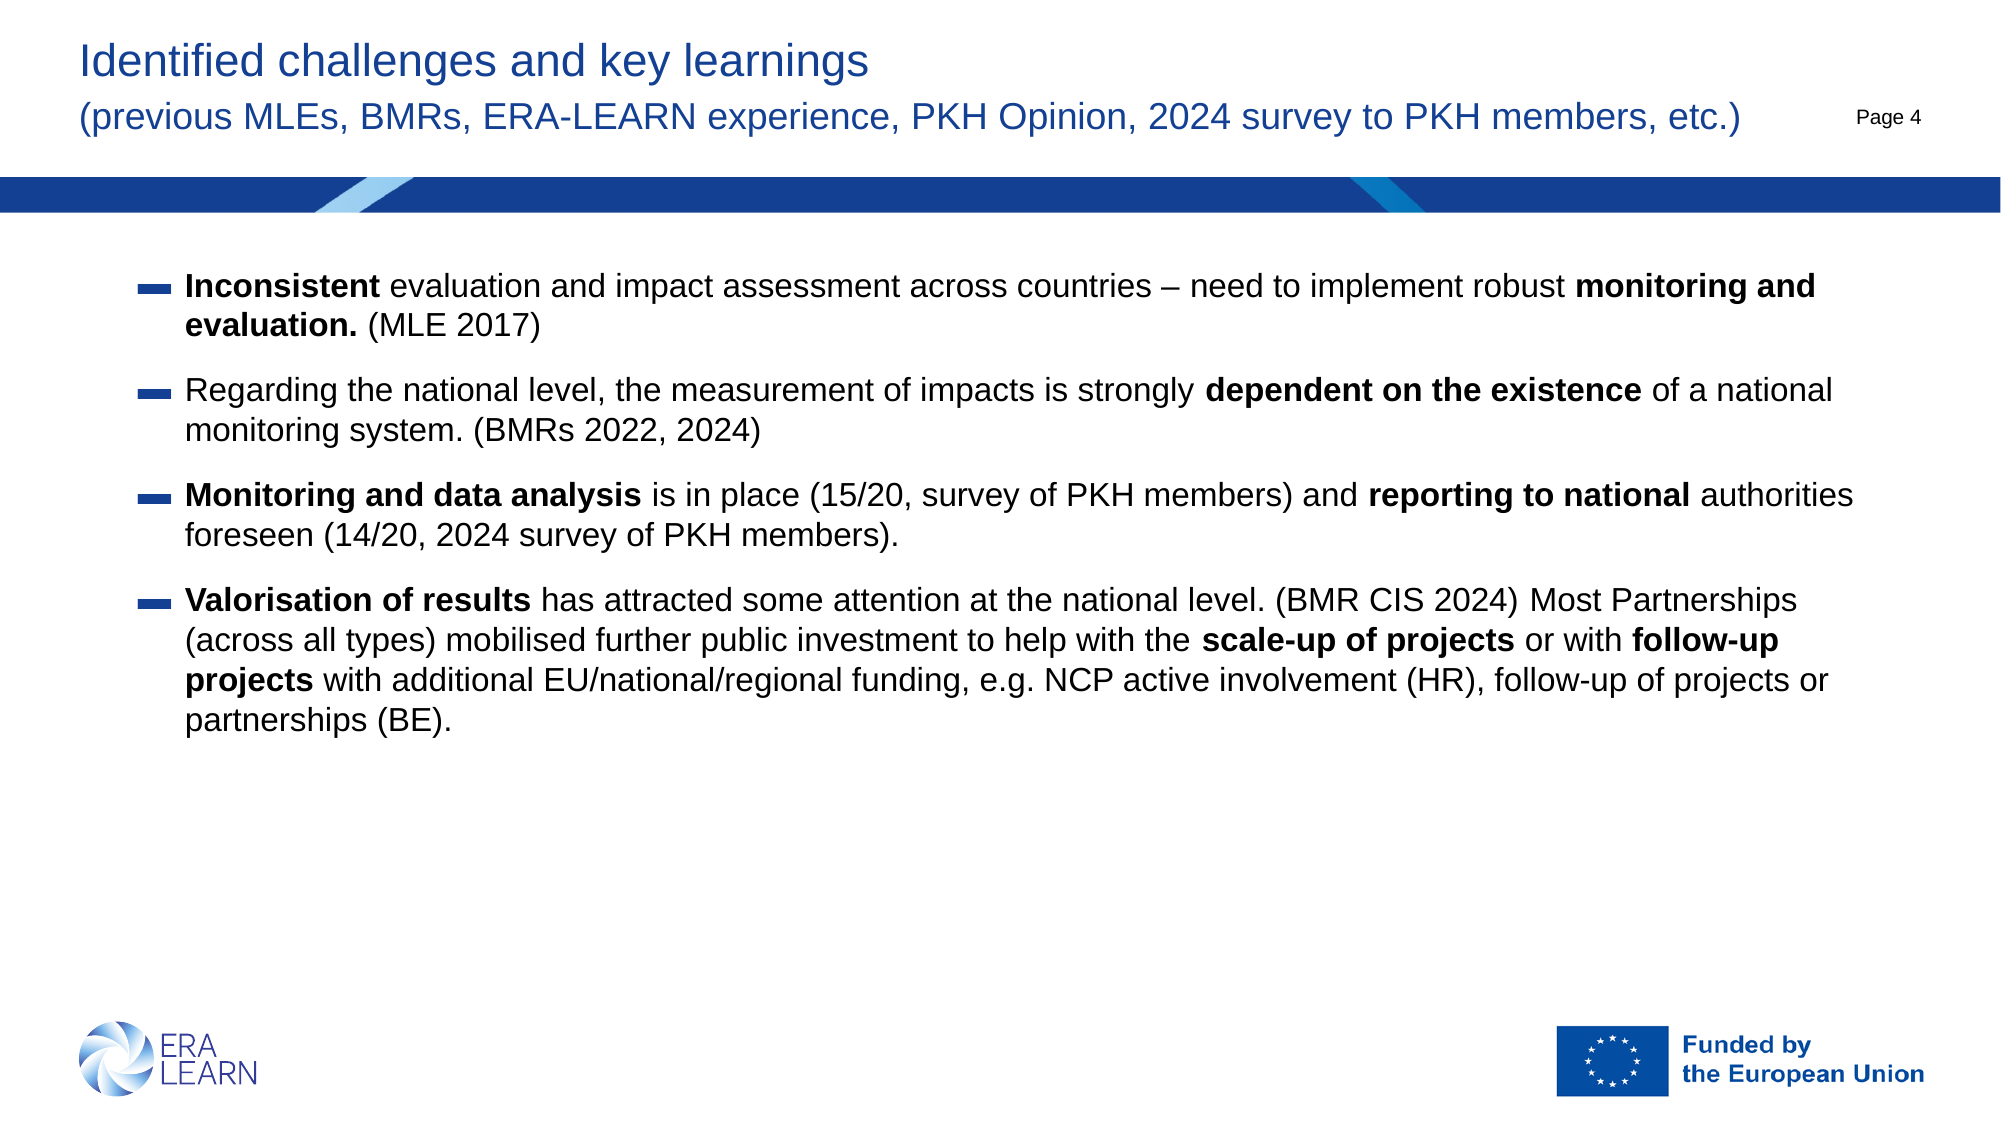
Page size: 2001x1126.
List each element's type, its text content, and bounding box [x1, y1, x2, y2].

list Inconsistent evaluation and impact assessment across countries – need to implement robust monitoring and evaluation. (MLE 2017) Regarding the national level, the measurement of impacts is strongly dependent on the existence of a national monitoring system. (BMRs 2022, 2024) Monitoring and data analysis is in place (15/20, survey of PKH members) and reporting to national authorities foreseen (14/20, 2024 survey of PKH members). Valorisation of results has attracted some attention at the national level. (BMR CIS 2024) Most Partnerships (across all types) mobilised further public investment to help with the scale-up of projects or with follow-up projects with additional EU/national/regional funding, e.g. NCP active involvement (HR), follow-up of projects or partnerships (BE). [78, 263, 1877, 1036]
picture [0, 177, 2001, 213]
picture [1543, 1021, 1944, 1101]
title Identified challenges and key learnings (previous MLEs, BMRs, ERA-LEARN experience, PKH Opinion, 2024 survey to PKH members, etc.) [78, 42, 1788, 138]
slide_number Page 4 [1763, 103, 1922, 127]
